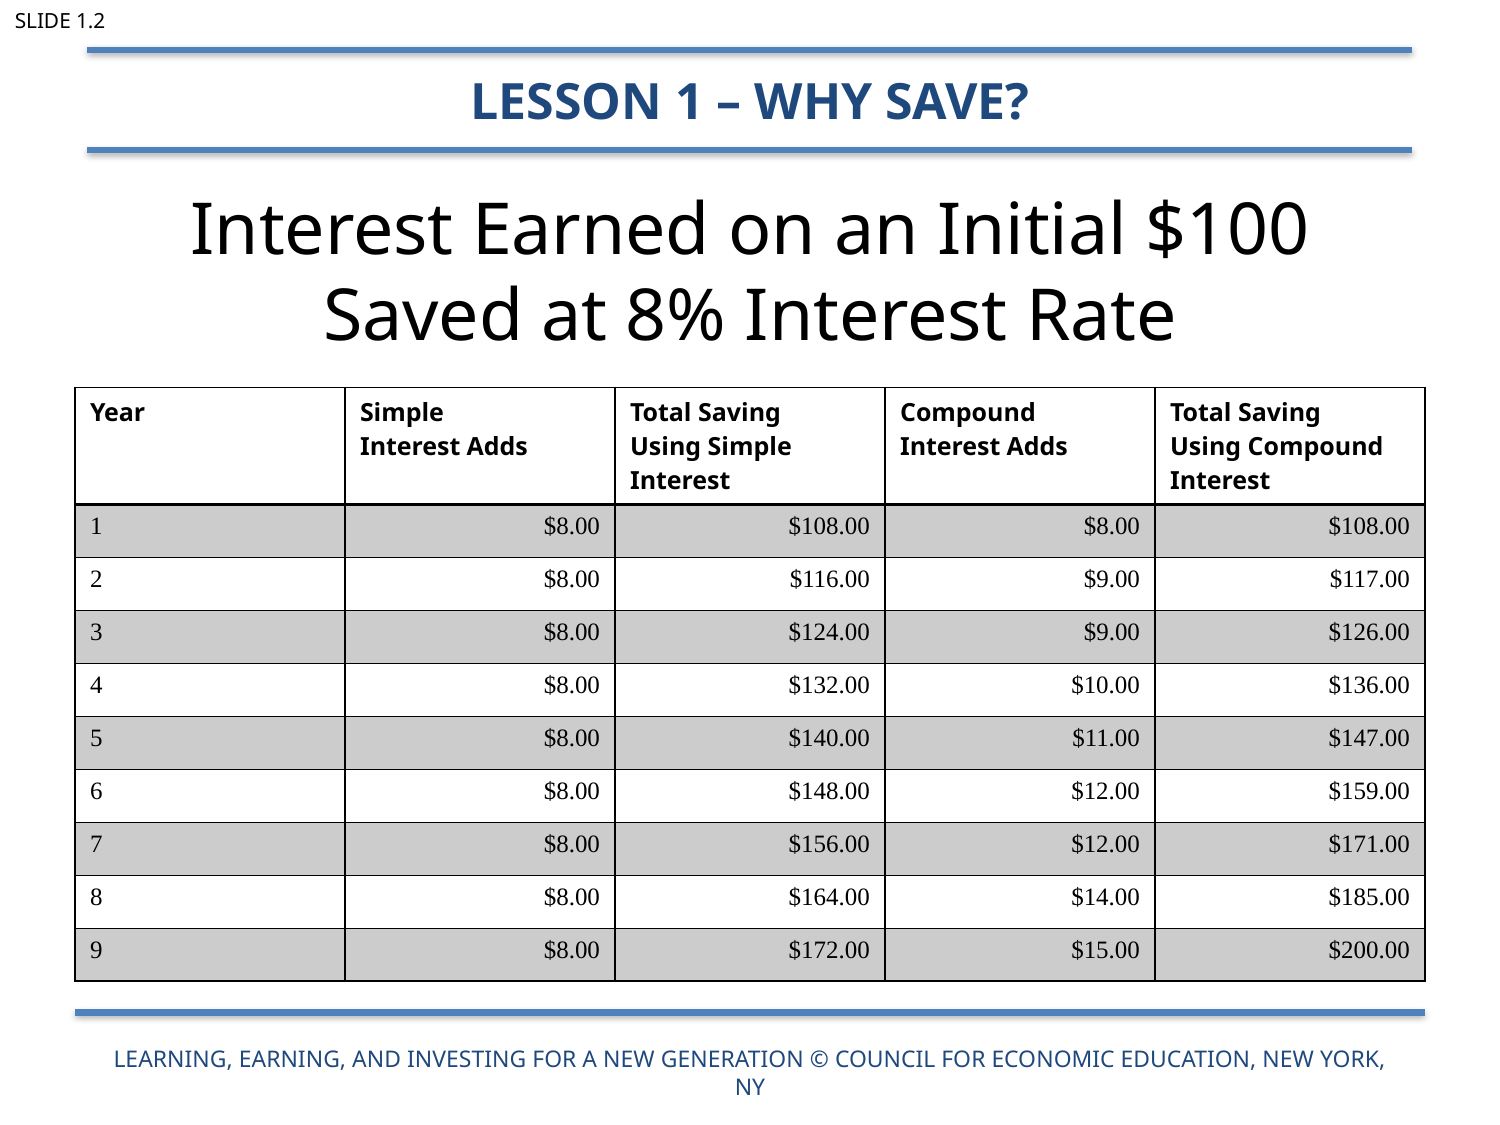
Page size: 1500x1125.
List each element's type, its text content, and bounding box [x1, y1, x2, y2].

table_cell $126.00 [1156, 611, 1424, 663]
title Interest Earned on an Initial $100 Saved at 8% Interest Rate [75, 174, 1425, 363]
table_cell $8.00 [346, 770, 614, 822]
table_cell 3 [76, 611, 344, 663]
table_header Compound Interest Adds [886, 388, 1154, 503]
table_cell $8.00 [346, 717, 614, 769]
table_cell $8.00 [346, 664, 614, 716]
table_cell 4 [76, 664, 344, 716]
table_cell $108.00 [1156, 506, 1424, 557]
table_cell $140.00 [616, 717, 884, 769]
table_cell $136.00 [1156, 664, 1424, 716]
table_header Simple Interest Adds [346, 388, 614, 503]
table_cell $148.00 [616, 770, 884, 822]
table_cell $108.00 [616, 506, 884, 557]
table_cell $116.00 [616, 558, 884, 610]
table_cell $200.00 [1156, 929, 1424, 980]
table_cell $164.00 [616, 876, 884, 928]
table_cell $9.00 [886, 558, 1154, 610]
table_header Total Saving Using Compound Interest [1156, 388, 1424, 503]
table_cell $159.00 [1156, 770, 1424, 822]
text_box Slide 1.2 [0, 0, 213, 40]
table_cell $8.00 [346, 506, 614, 557]
table_cell $10.00 [886, 664, 1154, 716]
table_cell $11.00 [886, 717, 1154, 769]
table_cell $185.00 [1156, 876, 1424, 928]
table_cell $8.00 [346, 876, 614, 928]
table_cell $14.00 [886, 876, 1154, 928]
table_cell 5 [76, 717, 344, 769]
table_cell 6 [76, 770, 344, 822]
table_cell $9.00 [886, 611, 1154, 663]
table_cell $8.00 [346, 823, 614, 875]
table_cell 1 [76, 506, 344, 557]
table_cell 2 [76, 558, 344, 610]
table_cell $12.00 [886, 823, 1154, 875]
table_cell $12.00 [886, 770, 1154, 822]
table_cell $172.00 [616, 929, 884, 980]
table_cell $132.00 [616, 664, 884, 716]
table_header Year [76, 388, 344, 503]
table_cell $117.00 [1156, 558, 1424, 610]
table_cell $8.00 [886, 506, 1154, 557]
table_cell $147.00 [1156, 717, 1424, 769]
table_cell 7 [76, 823, 344, 875]
text_box Lesson 1 – Why Save? [125, 62, 1375, 138]
table_header Total Saving Using Simple Interest [616, 388, 884, 503]
table_cell $171.00 [1156, 823, 1424, 875]
table_cell $8.00 [346, 611, 614, 663]
table_cell $8.00 [346, 558, 614, 610]
table_cell $8.00 [346, 929, 614, 980]
table_cell $124.00 [616, 611, 884, 663]
table_cell $15.00 [886, 929, 1154, 980]
table_cell 8 [76, 876, 344, 928]
table_cell 9 [76, 929, 344, 980]
table_cell $156.00 [616, 823, 884, 875]
